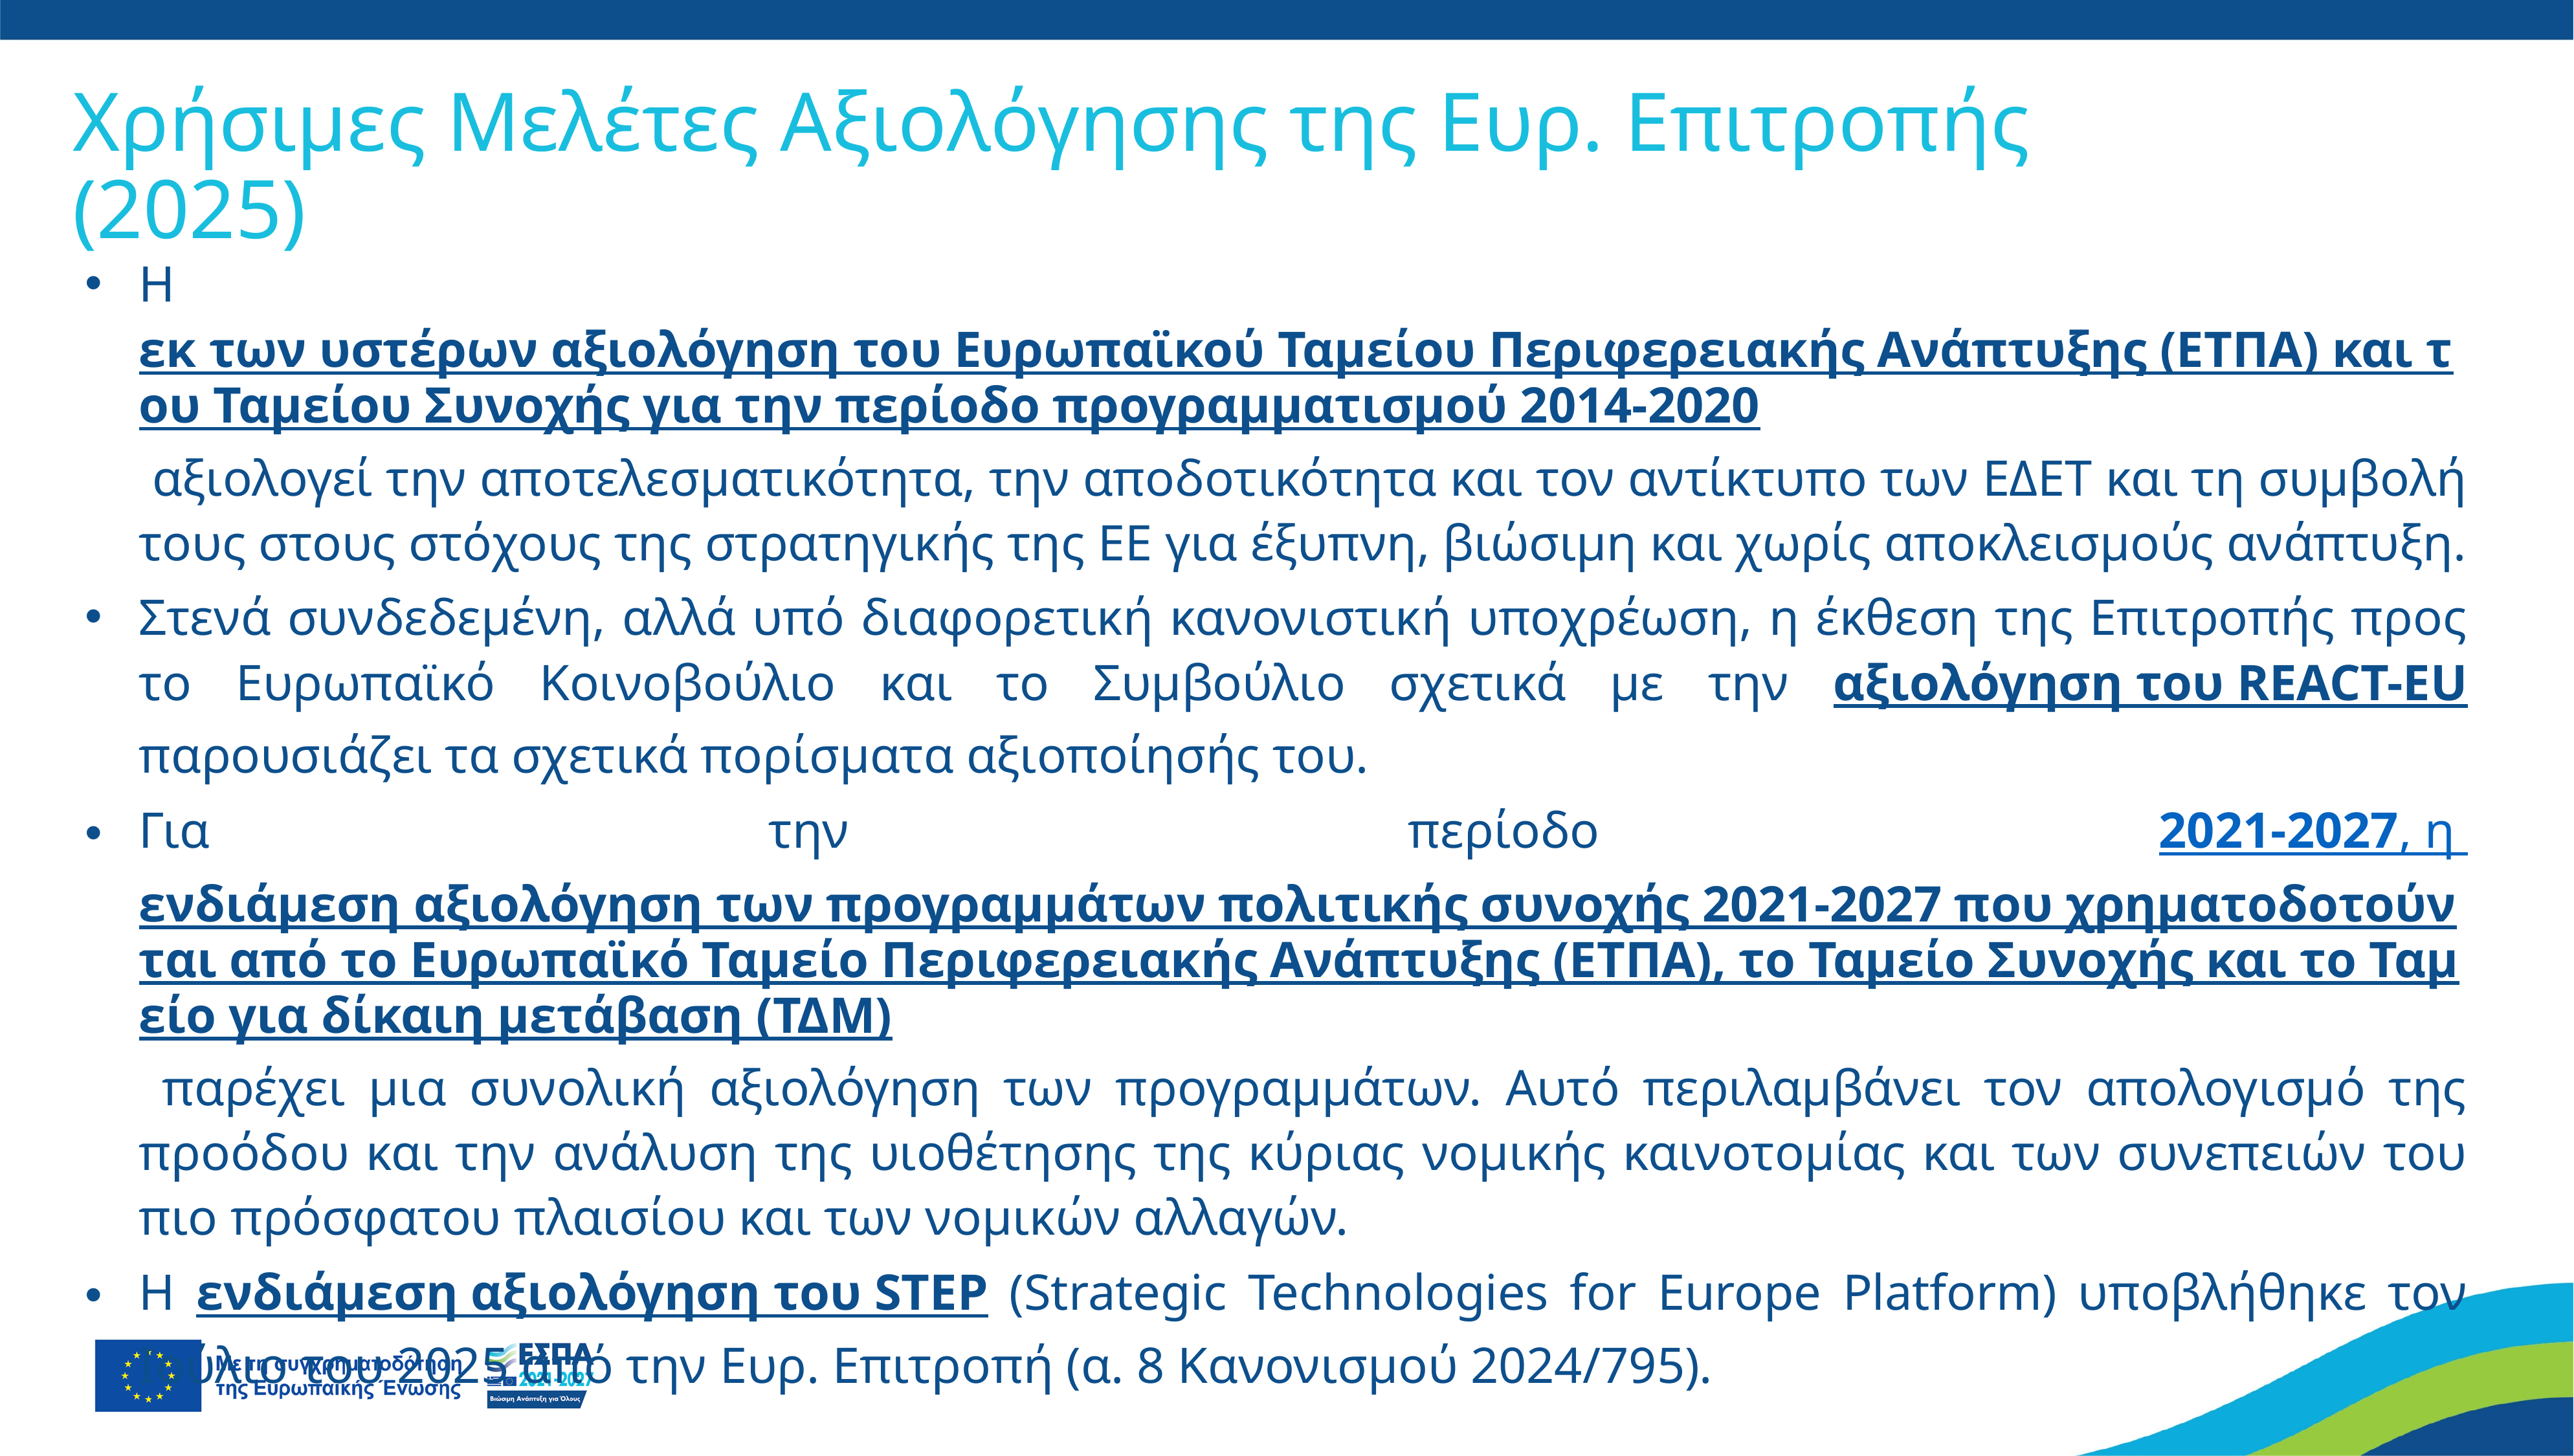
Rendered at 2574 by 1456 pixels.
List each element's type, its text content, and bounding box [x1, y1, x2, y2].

list Η εκ των υστέρων αξιολόγηση του Ευρωπαϊκού Ταμείου Περιφερειακής Ανάπτυξης (ΕΤΠΑ) και του Ταμείου Συνοχής για την περίοδο προγραμματισμού 2014-2020 αξιολογεί την αποτελεσματικότητα, την αποδοτικότητα και τον αντίκτυπο των ΕΔΕΤ και τη συμβολή τους στους στόχους της στρατηγικής της ΕΕ για έξυπνη, βιώσιμη και χωρίς αποκλεισμούς ανάπτυξη. Στενά συνδεδεμένη, αλλά υπό διαφορετική κανονιστική υποχρέωση, η έκθεση της Επιτροπής προς το Ευρωπαϊκό Κοινοβούλιο και το Συμβούλιο σχετικά με την αξιολόγηση του REACT-EU παρουσιάζει τα σχετικά πορίσματα αξιοποίησής του. Για την περίοδο 2021-2027, η ενδιάμεση αξιολόγηση των προγραμμάτων πολιτικής συνοχής 2021-2027 που χρηματοδοτούνται από το Ευρωπαϊκό Ταμείο Περιφερειακής Ανάπτυξης (ΕΤΠΑ), το Ταμείο Συνοχής και το Ταμείο για δίκαιη μετάβαση (ΤΔΜ) παρέχει μια συνολική αξιολόγηση των προγραμμάτων. Αυτό περιλαμβάνει τον απολογισμό της προόδου και την ανάλυση της υιοθέτησης της κύριας νομικής καινοτομίας και των συνεπειών του πιο πρόσφατου πλαισίου και των νομικών αλλαγών. Η ενδιάμεση αξιολόγηση του STEP (Strategic Technologies for Europe Platform) υποβλήθηκε τον Ιούλιο του 2025 από την Ευρ. Επιτροπή (α. 8 Κανονισμού 2024/795). [63, 209, 2478, 1247]
picture [2087, 1341, 2573, 1456]
title Χρήσιμες Μελέτες Αξιολόγησης της Ευρ. Επιτροπής (2025) [63, 109, 2283, 209]
picture [0, 0, 2573, 1456]
